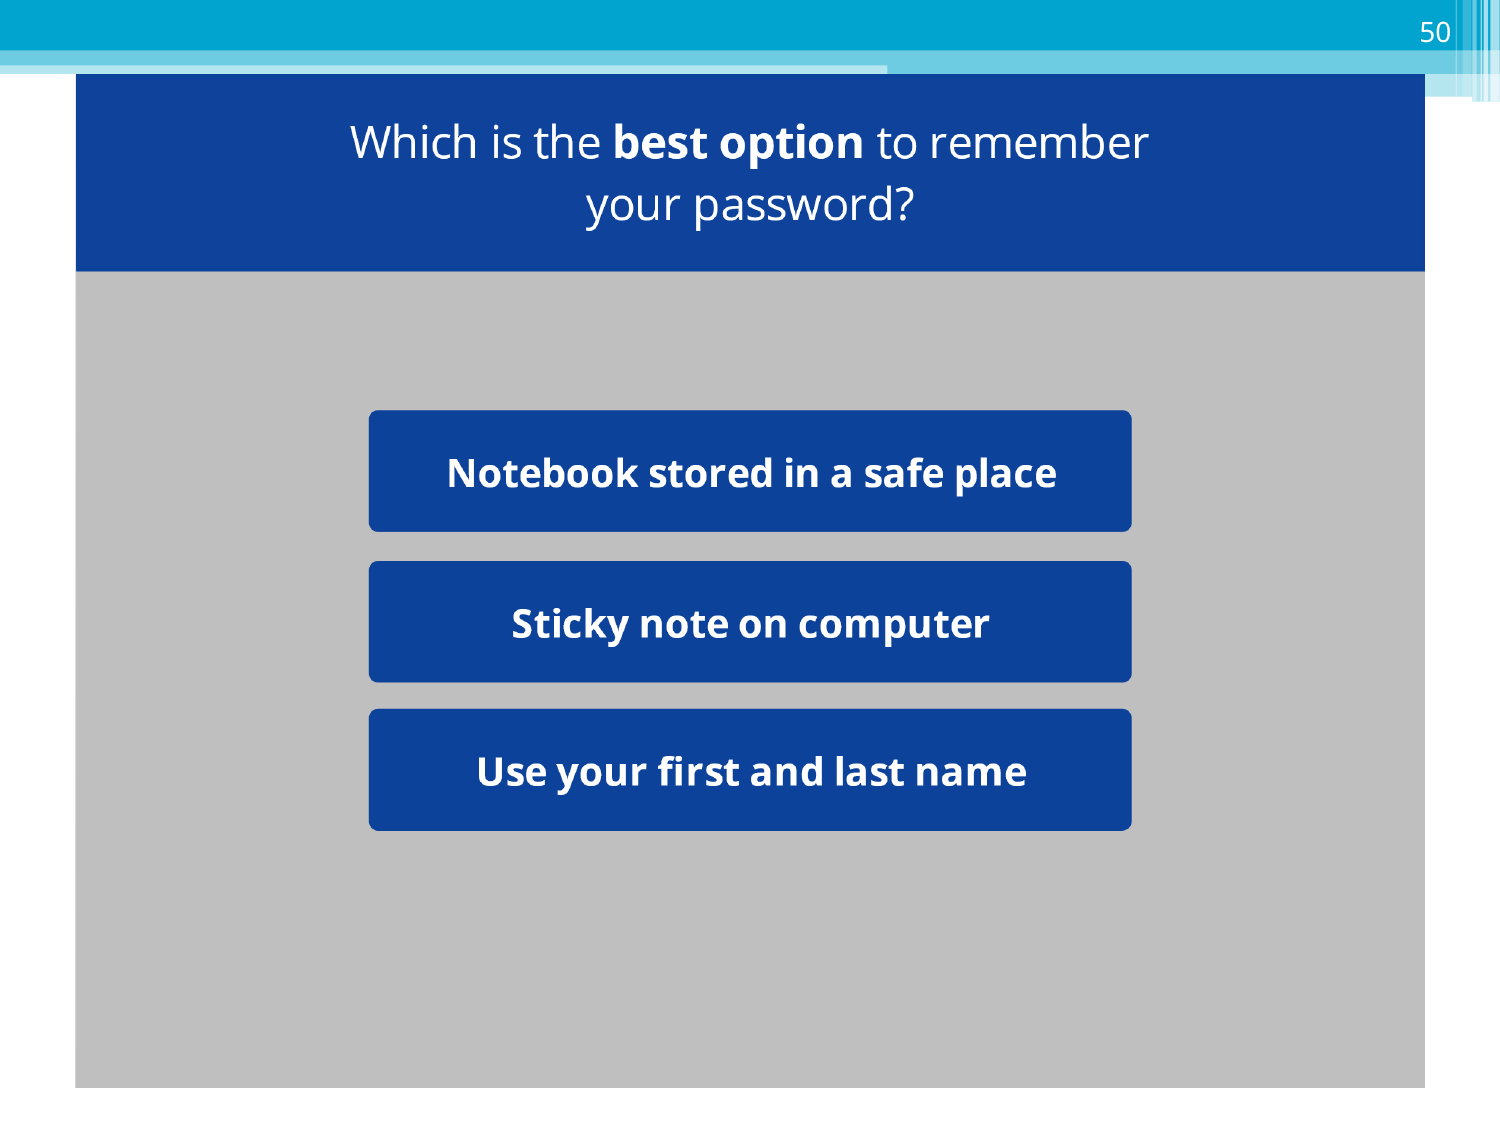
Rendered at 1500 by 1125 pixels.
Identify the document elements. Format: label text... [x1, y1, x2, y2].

slide_number 50 [1341, 0, 1466, 61]
picture [74, 74, 1425, 1088]
